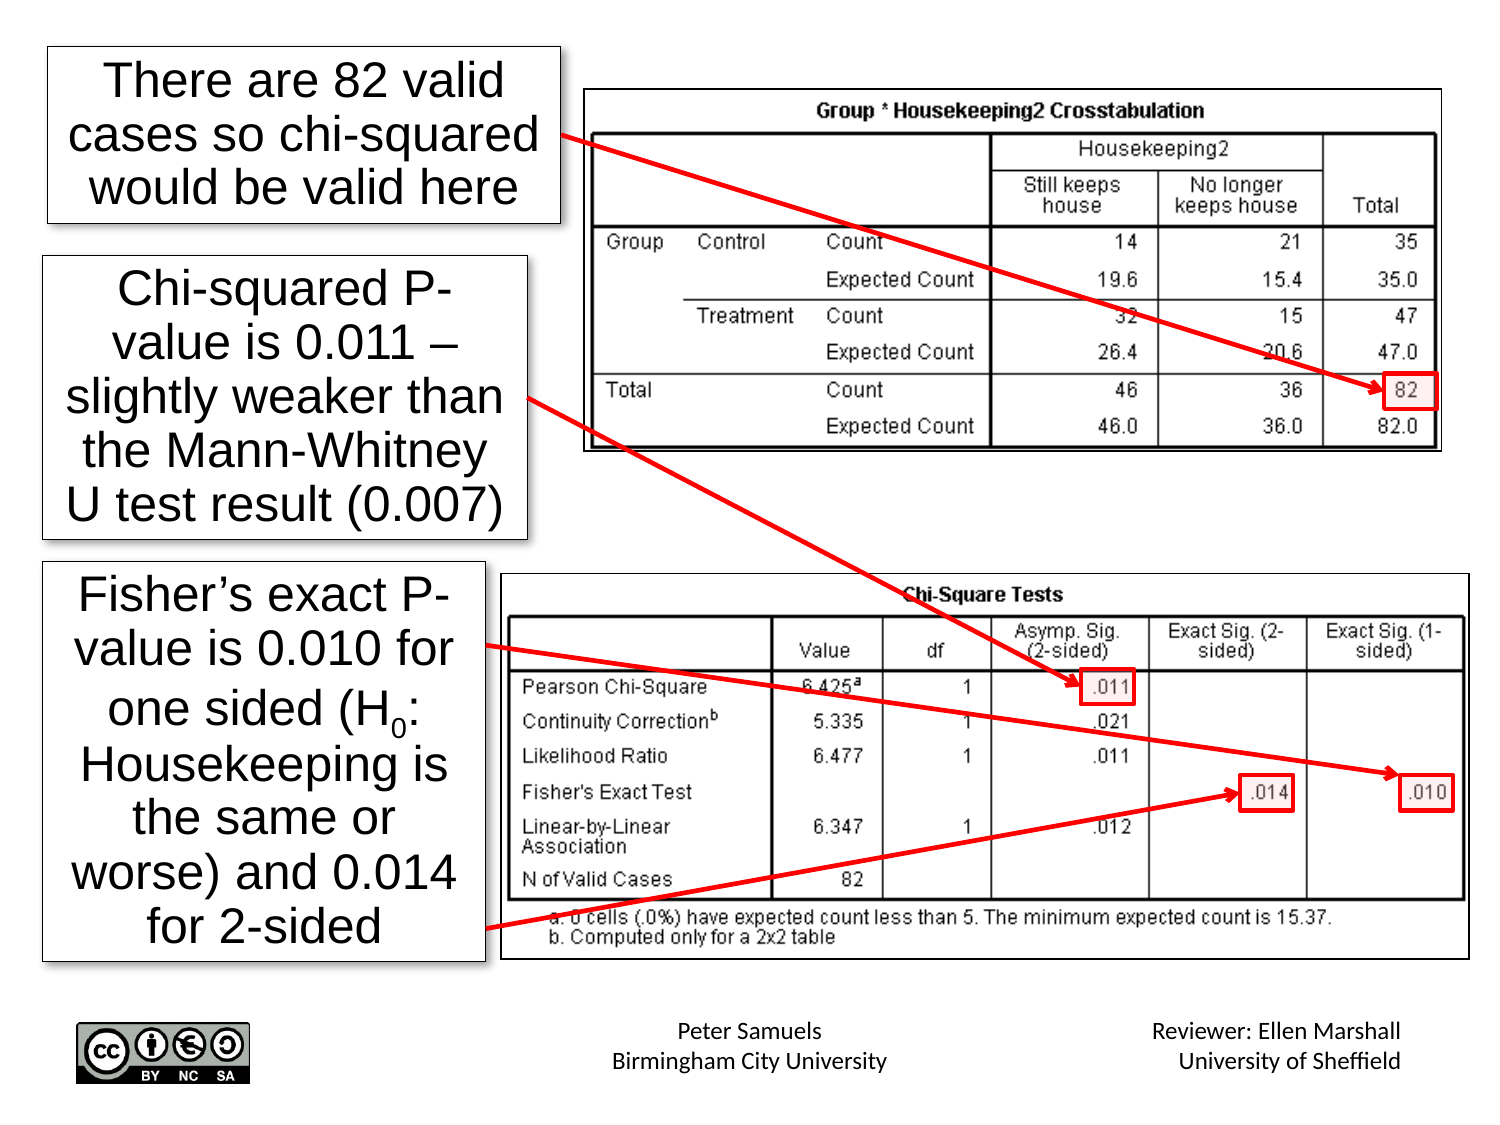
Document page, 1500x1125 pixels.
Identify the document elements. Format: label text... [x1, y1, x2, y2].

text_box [560, 135, 1385, 392]
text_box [485, 644, 1400, 776]
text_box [485, 792, 1241, 929]
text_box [526, 398, 1081, 643]
text_box Reviewer: Ellen Marshall University of Sheffield [1038, 1007, 1417, 1083]
picture [584, 89, 1441, 451]
text_box There are 82 valid cases so chi-squared would be valid here [47, 46, 561, 224]
picture [501, 573, 526, 644]
text_box Peter Samuels Birmingham City University [549, 1007, 951, 1083]
picture [501, 573, 1469, 959]
picture [76, 1022, 251, 1084]
text_box Fisher’s exact P-value is 0.010 for one sided (H0: Housekeeping is the same or worse) and 0.014 for 2-sided [42, 561, 486, 962]
text_box Chi-squared P-value is 0.011 – slightly weaker than the Mann-Whitney U test result (0.007) [42, 255, 528, 540]
